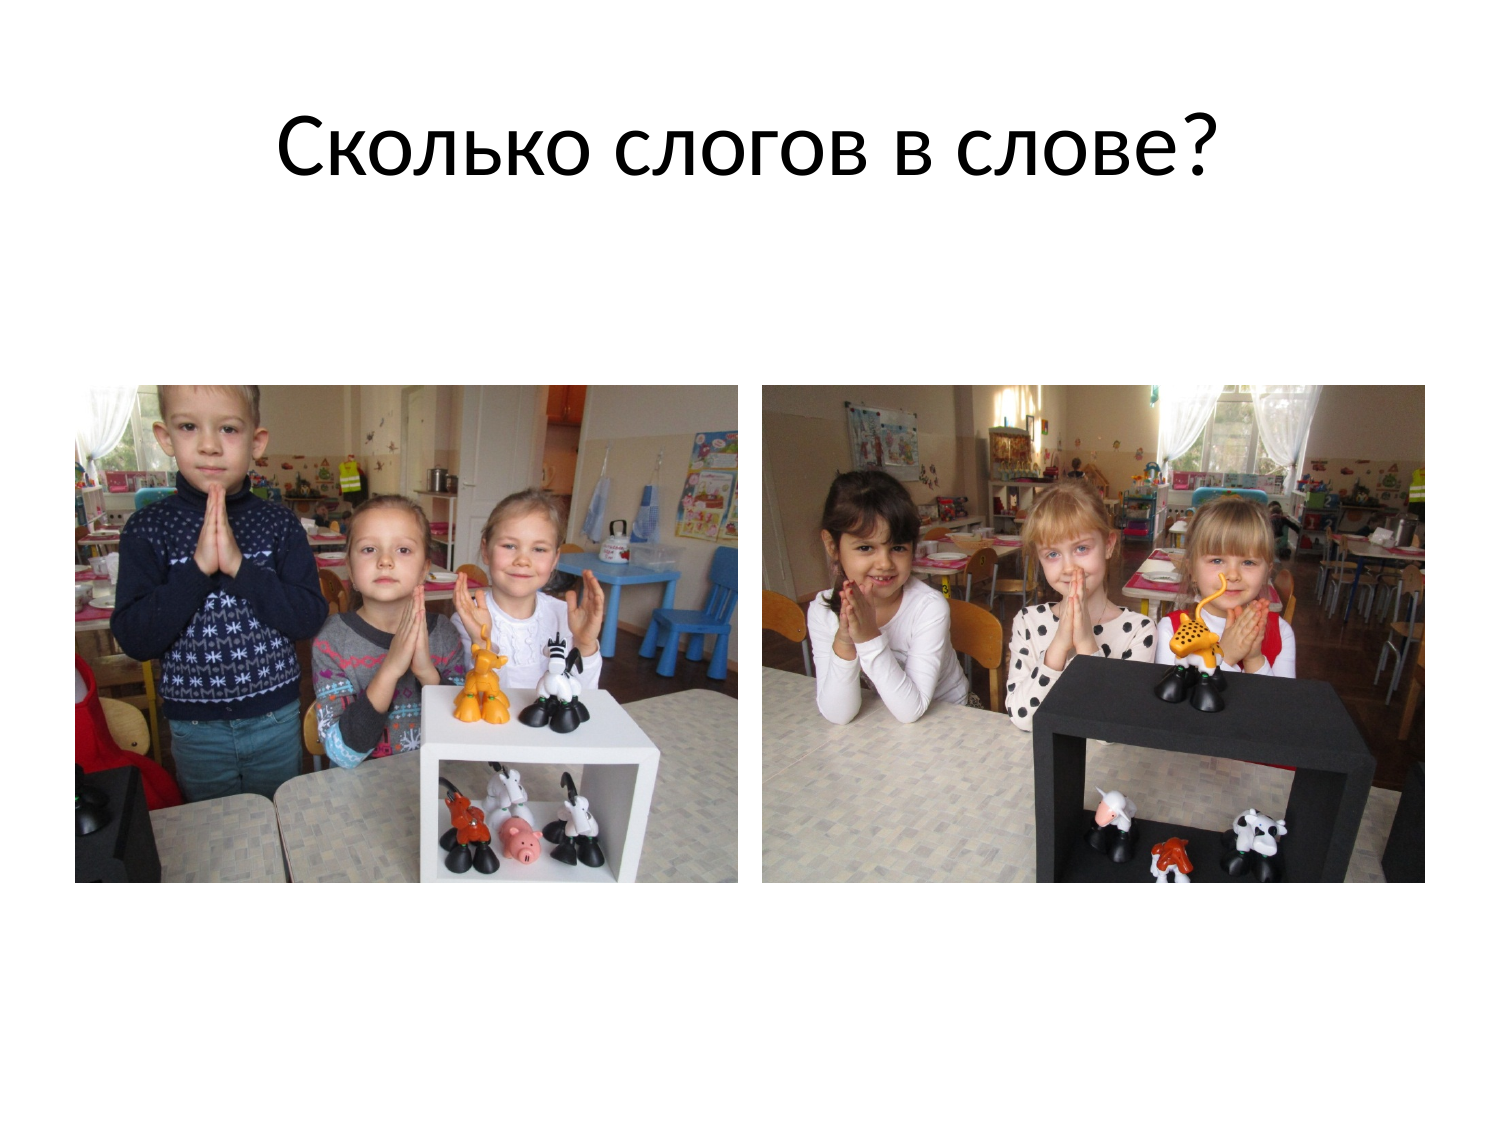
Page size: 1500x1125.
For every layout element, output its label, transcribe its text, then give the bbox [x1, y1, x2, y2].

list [74, 384, 738, 883]
title Сколько слогов в слове? [75, 45, 1425, 233]
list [762, 384, 1426, 883]
